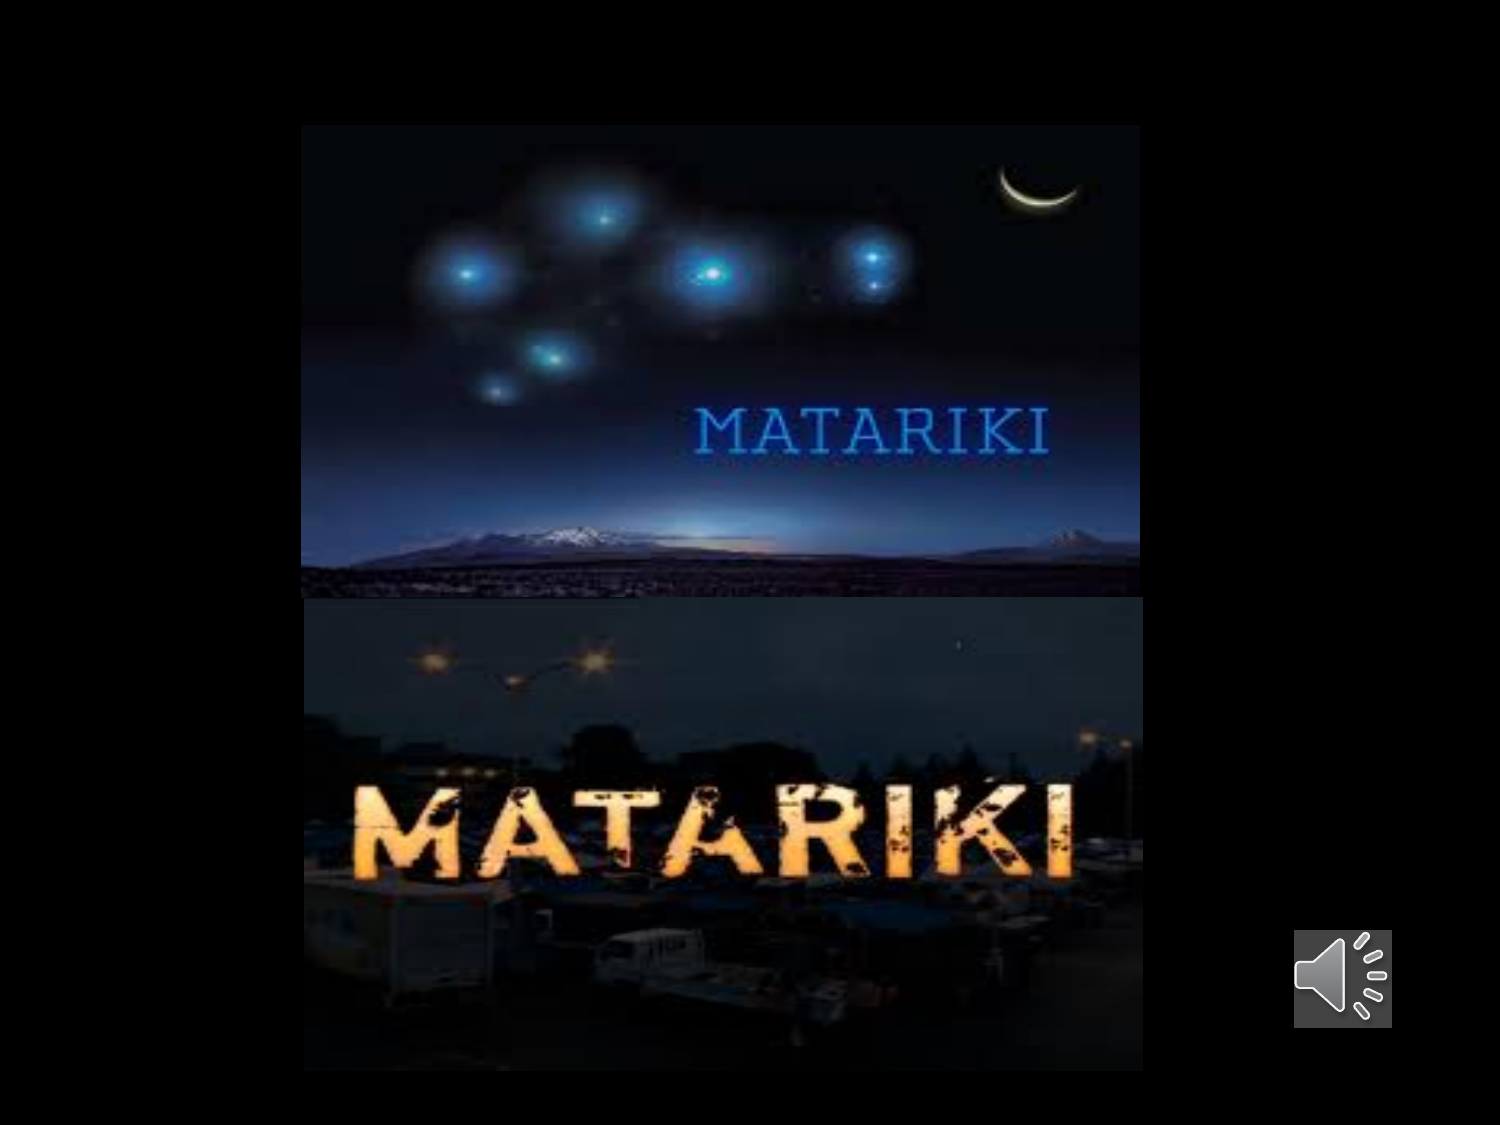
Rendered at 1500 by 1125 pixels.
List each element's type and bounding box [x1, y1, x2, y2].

picture [300, 125, 1144, 1071]
picture [1293, 928, 1394, 1029]
